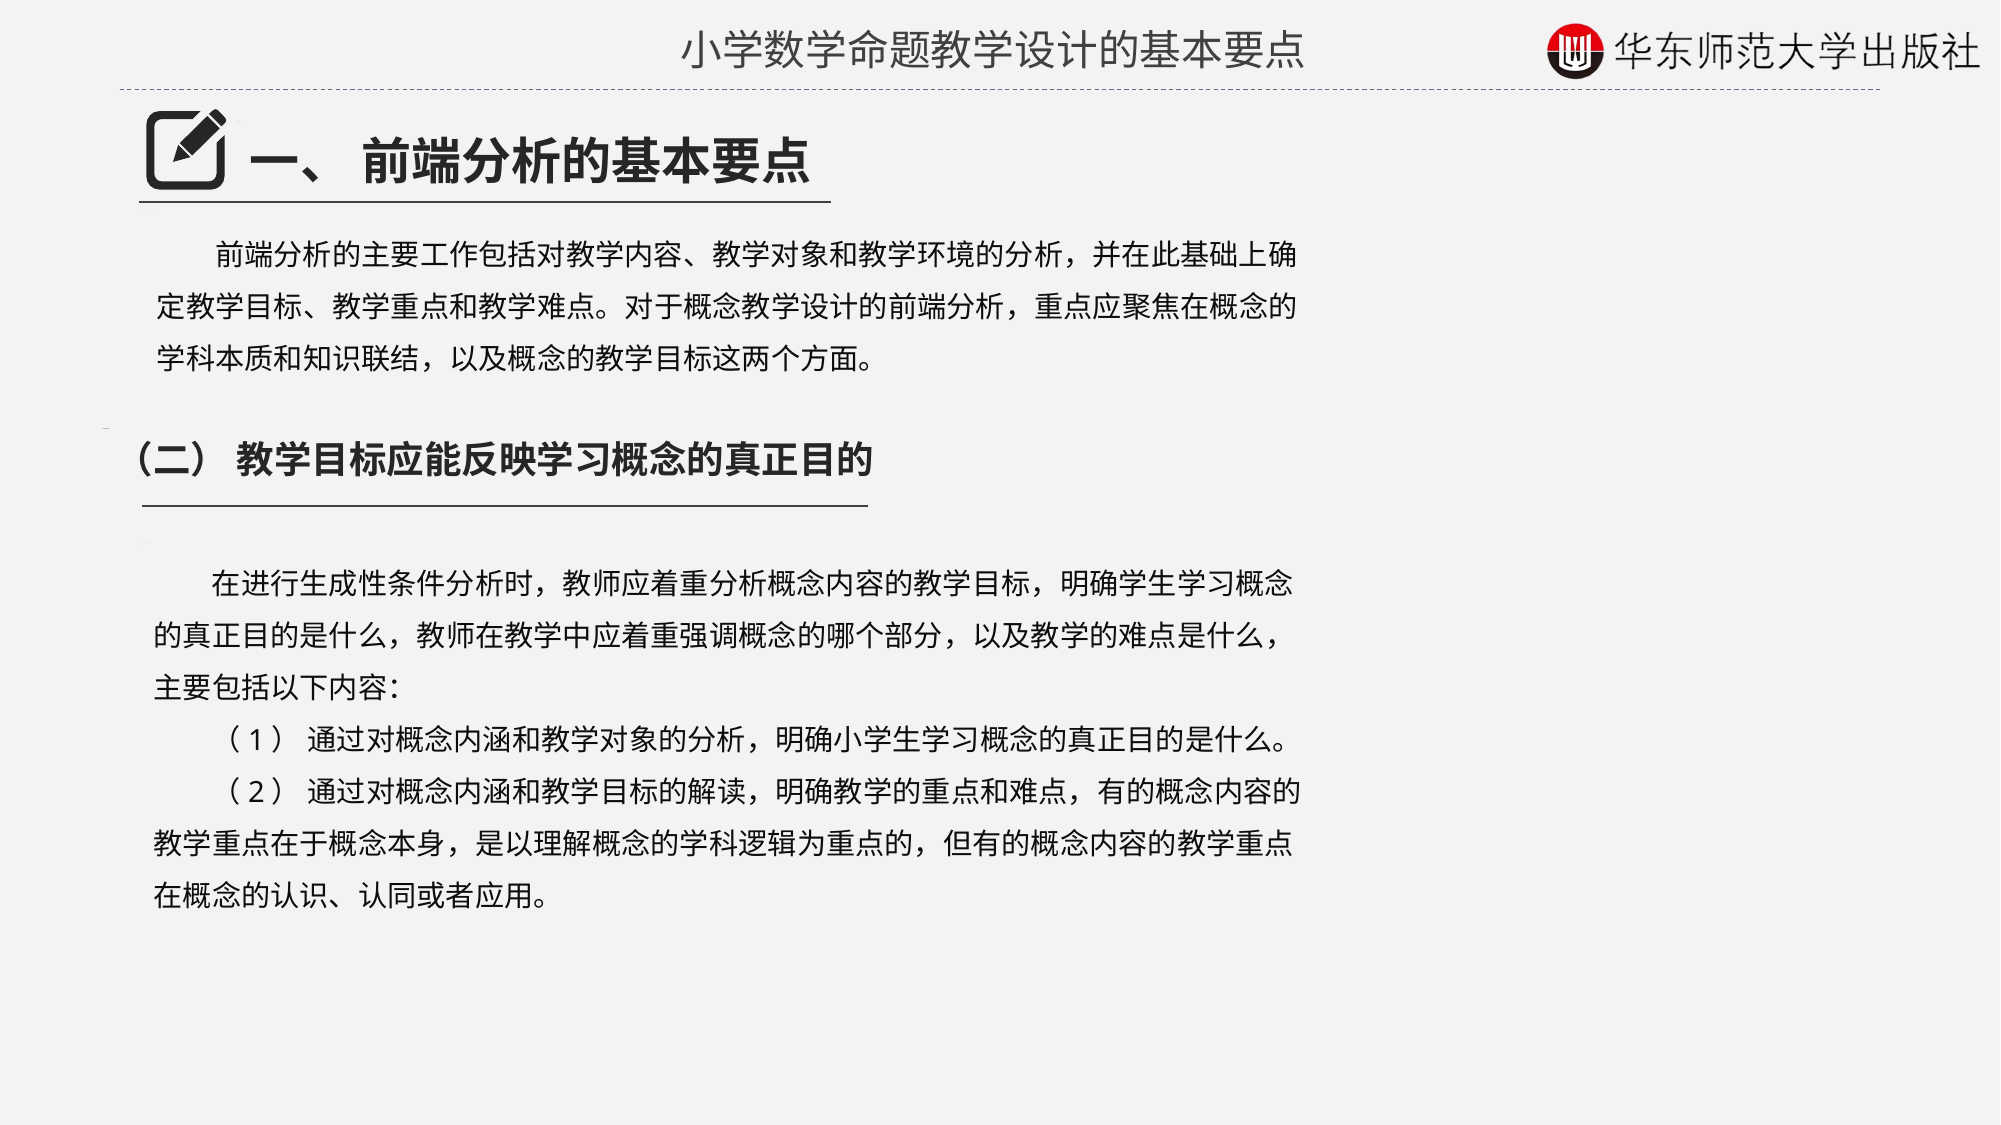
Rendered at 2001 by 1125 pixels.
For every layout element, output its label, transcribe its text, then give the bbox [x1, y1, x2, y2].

text_box 在进行生成性条件分析时，教师应着重分析概念内容的教学目标，明确学生学习概念的真正目的是什么，教师在教学中应着重强调概念的哪个部分，以及教学的难点是什么，主要包括以下内容： （1） 通过对概念内涵和教学对象的分析，明确小学生学习概念的真正目的是什么。 （2） 通过对概念内涵和教学目标的解读，明确教学的重点和难点，有的概念内容的教学重点在于概念本身，是以理解概念的学科逻辑为重点的，但有的概念内容的教学重点在概念的认识、认同或者应用。 [138, 540, 1320, 920]
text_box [1536, 13, 1989, 83]
text_box [208, 109, 227, 127]
text_box 小学数学命题教学设计的基本要点 [680, 23, 1320, 74]
text_box 前端分析的主要工作包括对教学内容、教学对象和教学环境的分析，并在此基础上确定教学目标、教学重点和教学难点。对于概念教学设计的前端分析，重点应聚焦在概念的学科本质和知识联结，以及概念的教学目标这两个方面。 [142, 212, 1320, 383]
text_box [146, 111, 225, 190]
text_box （二） 教学目标应能反映学习概念的真正目的 [101, 428, 1021, 489]
text_box 一、 前端分析的基本要点 [235, 121, 1147, 197]
